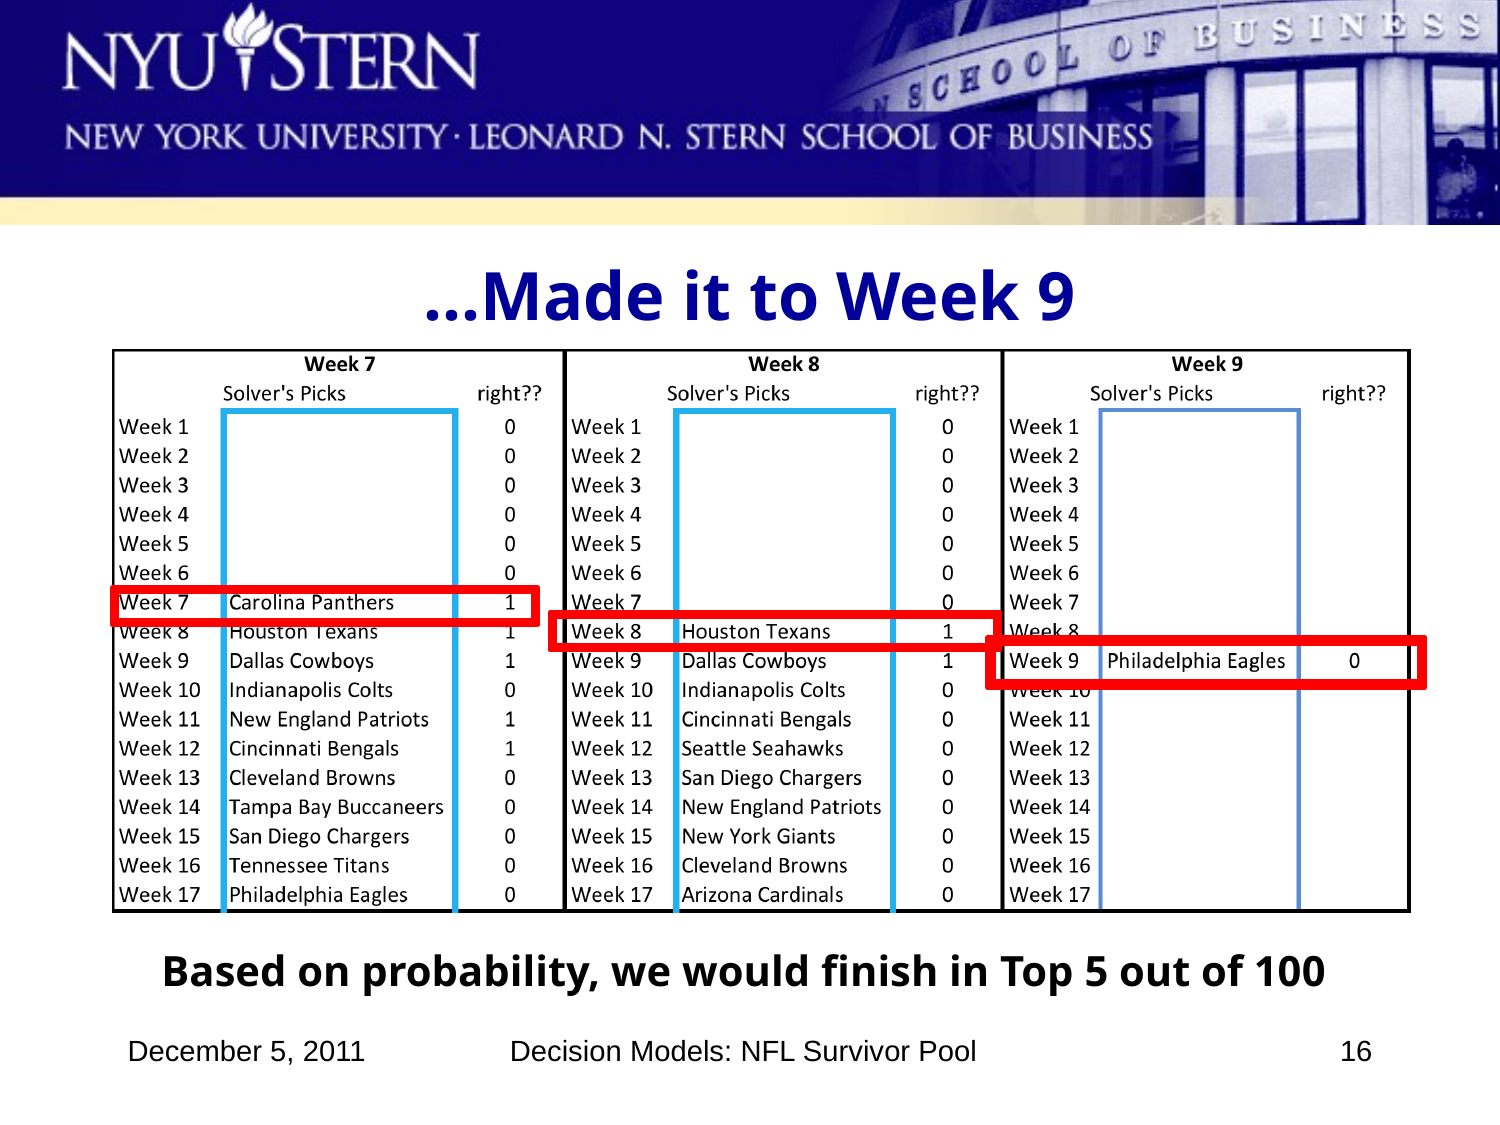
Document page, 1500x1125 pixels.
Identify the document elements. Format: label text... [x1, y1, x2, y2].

text_box Based on probability, we would finish in Top 5 out of 100 [125, 937, 1363, 1003]
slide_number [112, 1025, 425, 1100]
title …Made it to Week 9 [112, 224, 1388, 349]
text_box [112, 349, 1426, 913]
slide_number 16 [1074, 1025, 1388, 1100]
picture [0, 0, 1500, 225]
footer Decision Models: NFL Survivor Pool [474, 1025, 1013, 1100]
